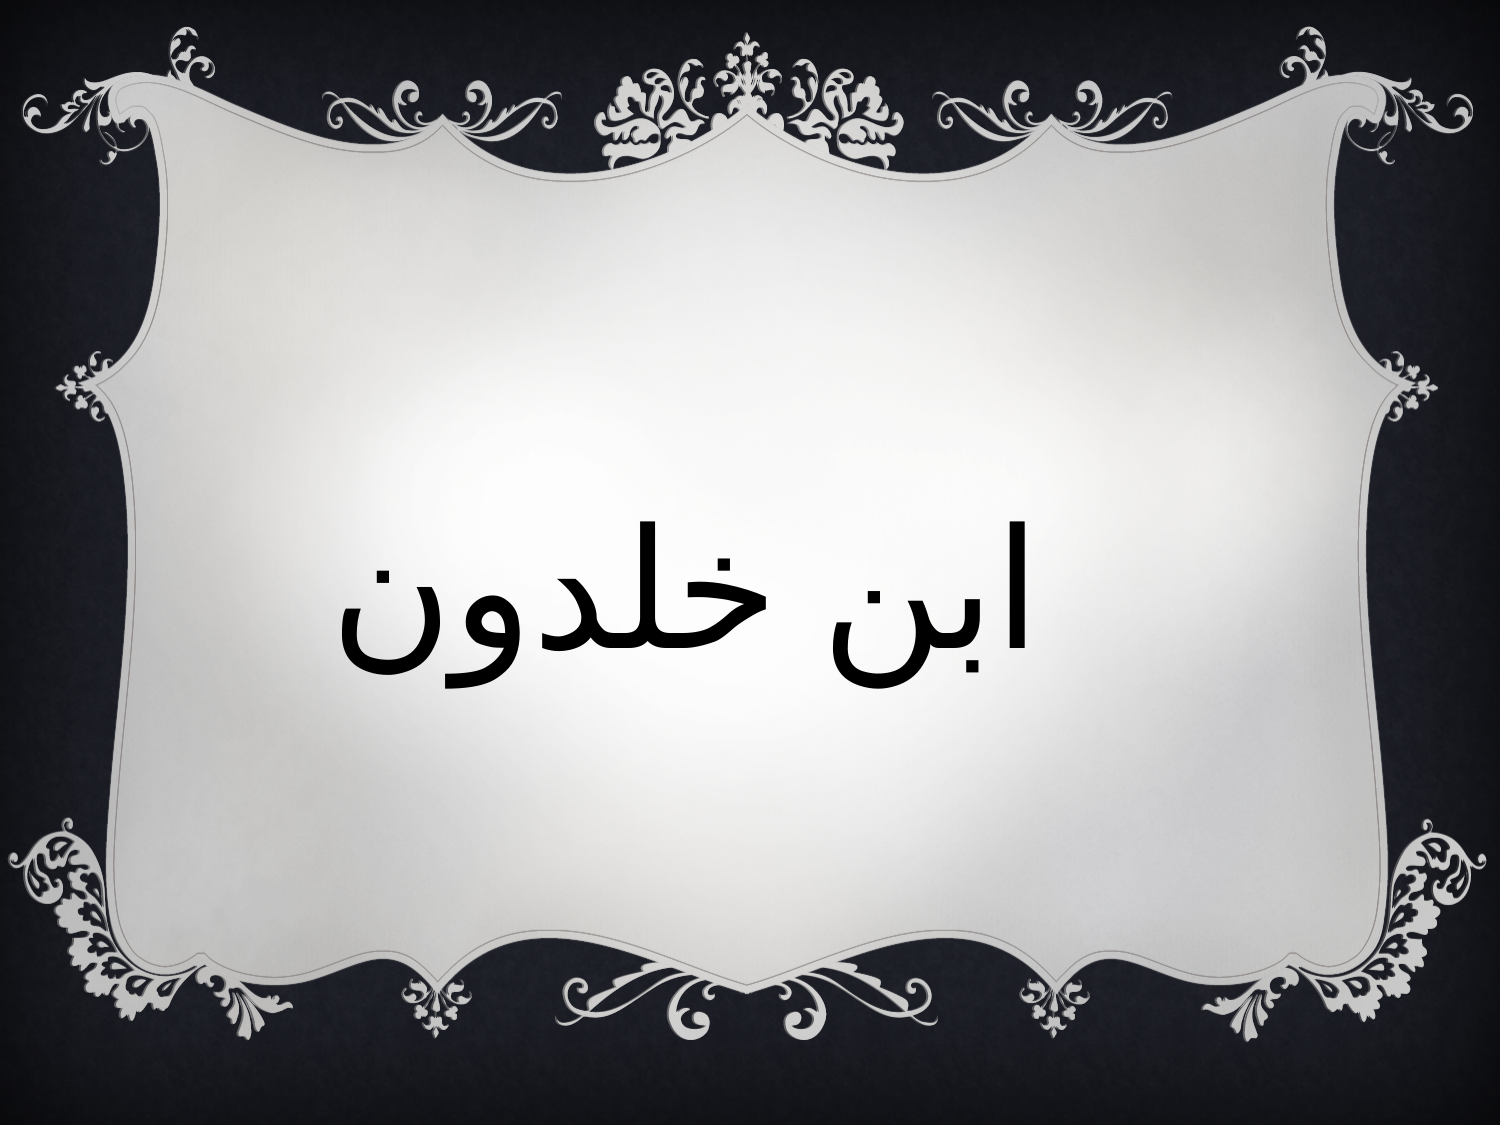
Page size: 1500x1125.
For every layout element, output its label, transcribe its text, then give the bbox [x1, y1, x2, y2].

picture [0, 0, 1500, 1125]
list ابن خلدون [140, 140, 1275, 926]
